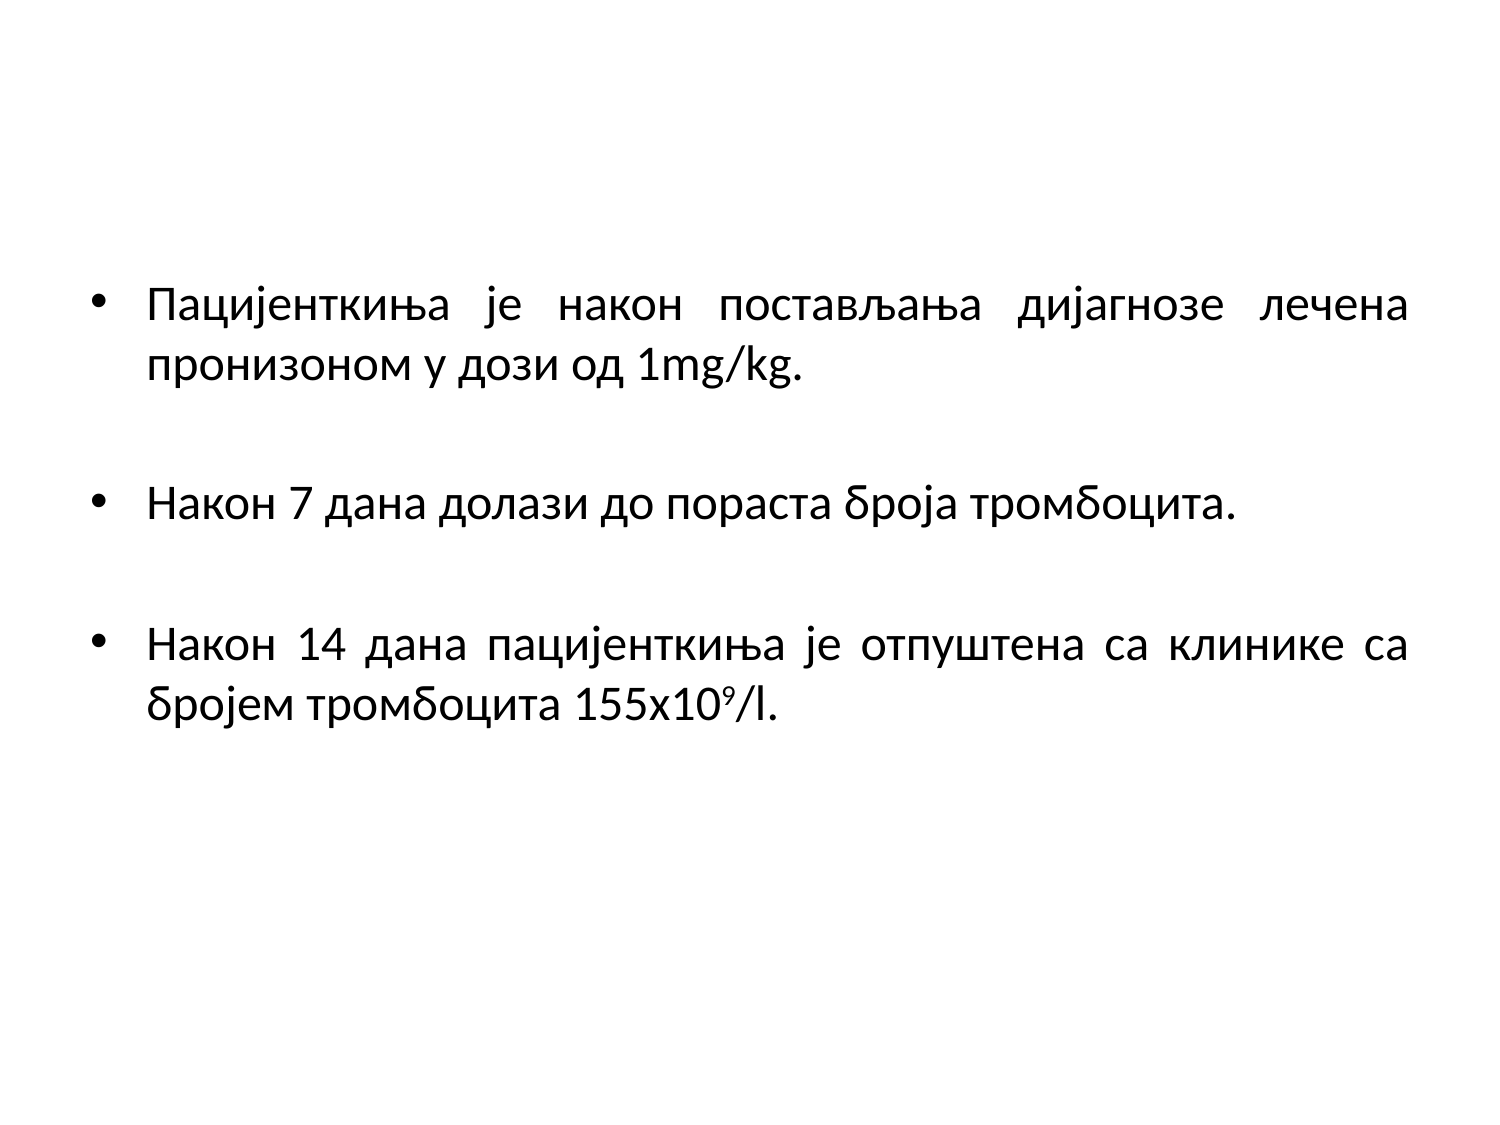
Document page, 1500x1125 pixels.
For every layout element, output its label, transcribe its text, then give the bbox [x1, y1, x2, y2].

list Пацијенткиња је након постављања дијагнозе лечена пронизоном у дози од 1mg/kg. Након 7 дана долази до пораста броја тромбоцита. Након 14 дана пацијенткиња је отпуштена са клинике са бројем тромбоцита 155x109/l. [75, 262, 1425, 1005]
